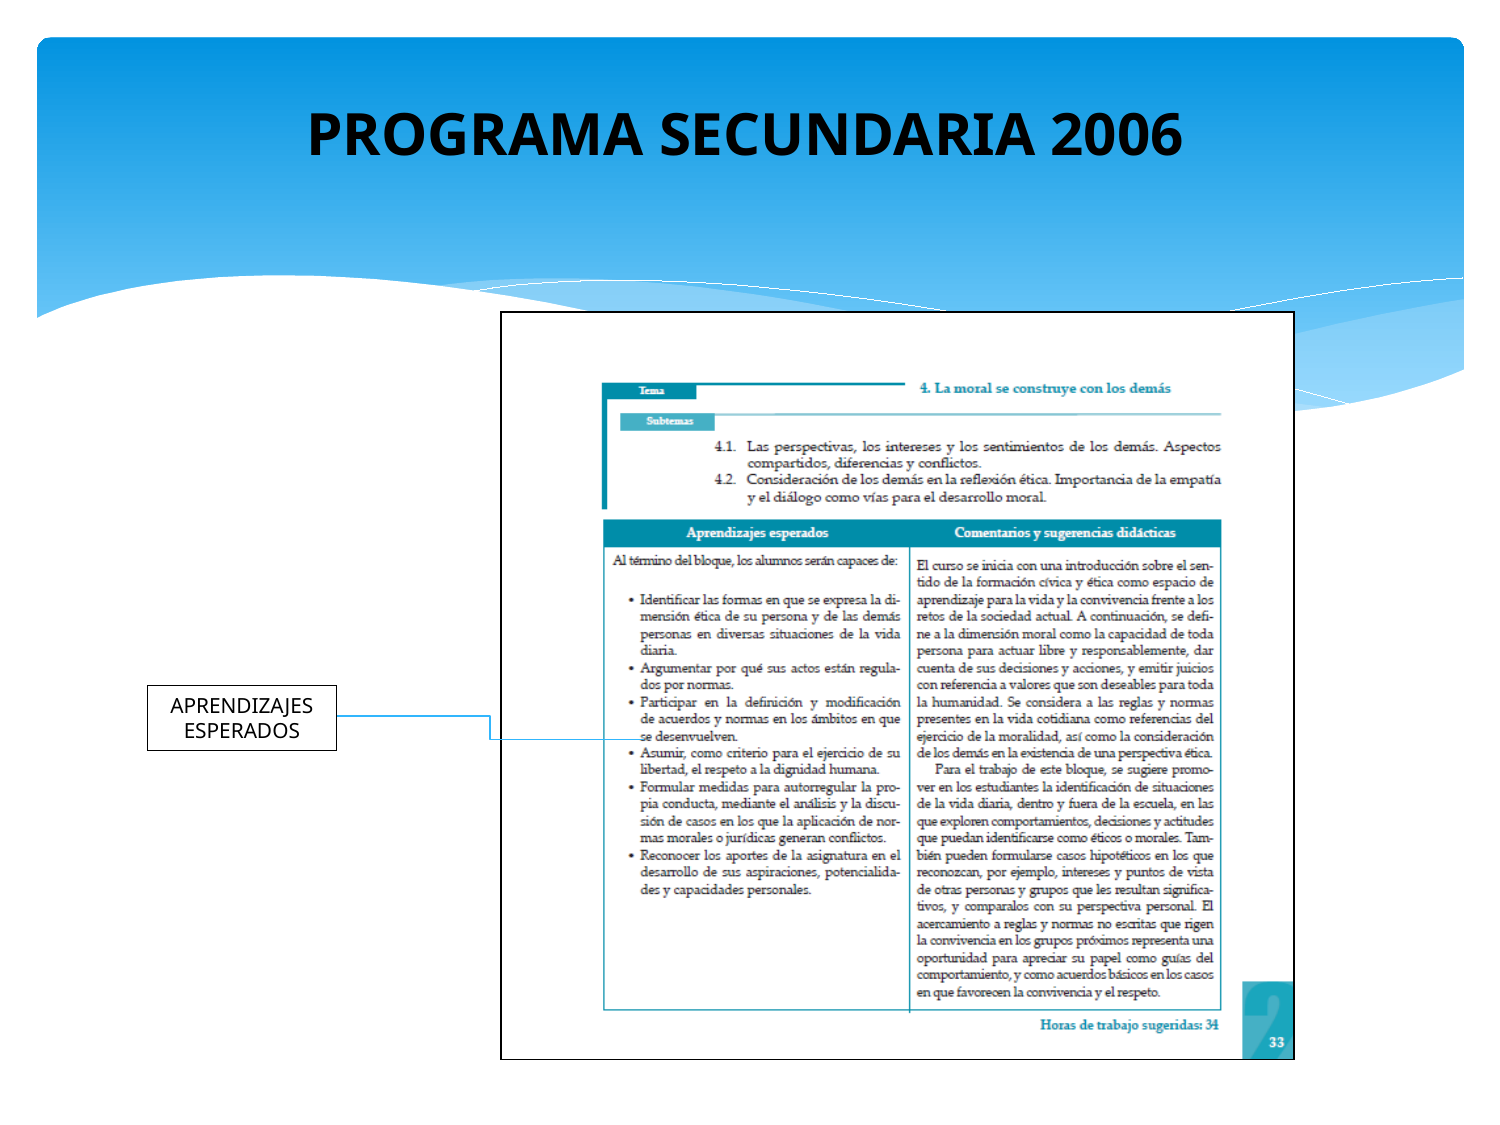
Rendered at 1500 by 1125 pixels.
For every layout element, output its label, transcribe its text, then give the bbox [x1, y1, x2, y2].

text_box APRENDIZAJES ESPERADOS [147, 685, 337, 751]
title PROGRAMA SECUNDARIA 2006 [67, 46, 1423, 218]
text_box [336, 715, 644, 740]
picture [501, 312, 1294, 1059]
